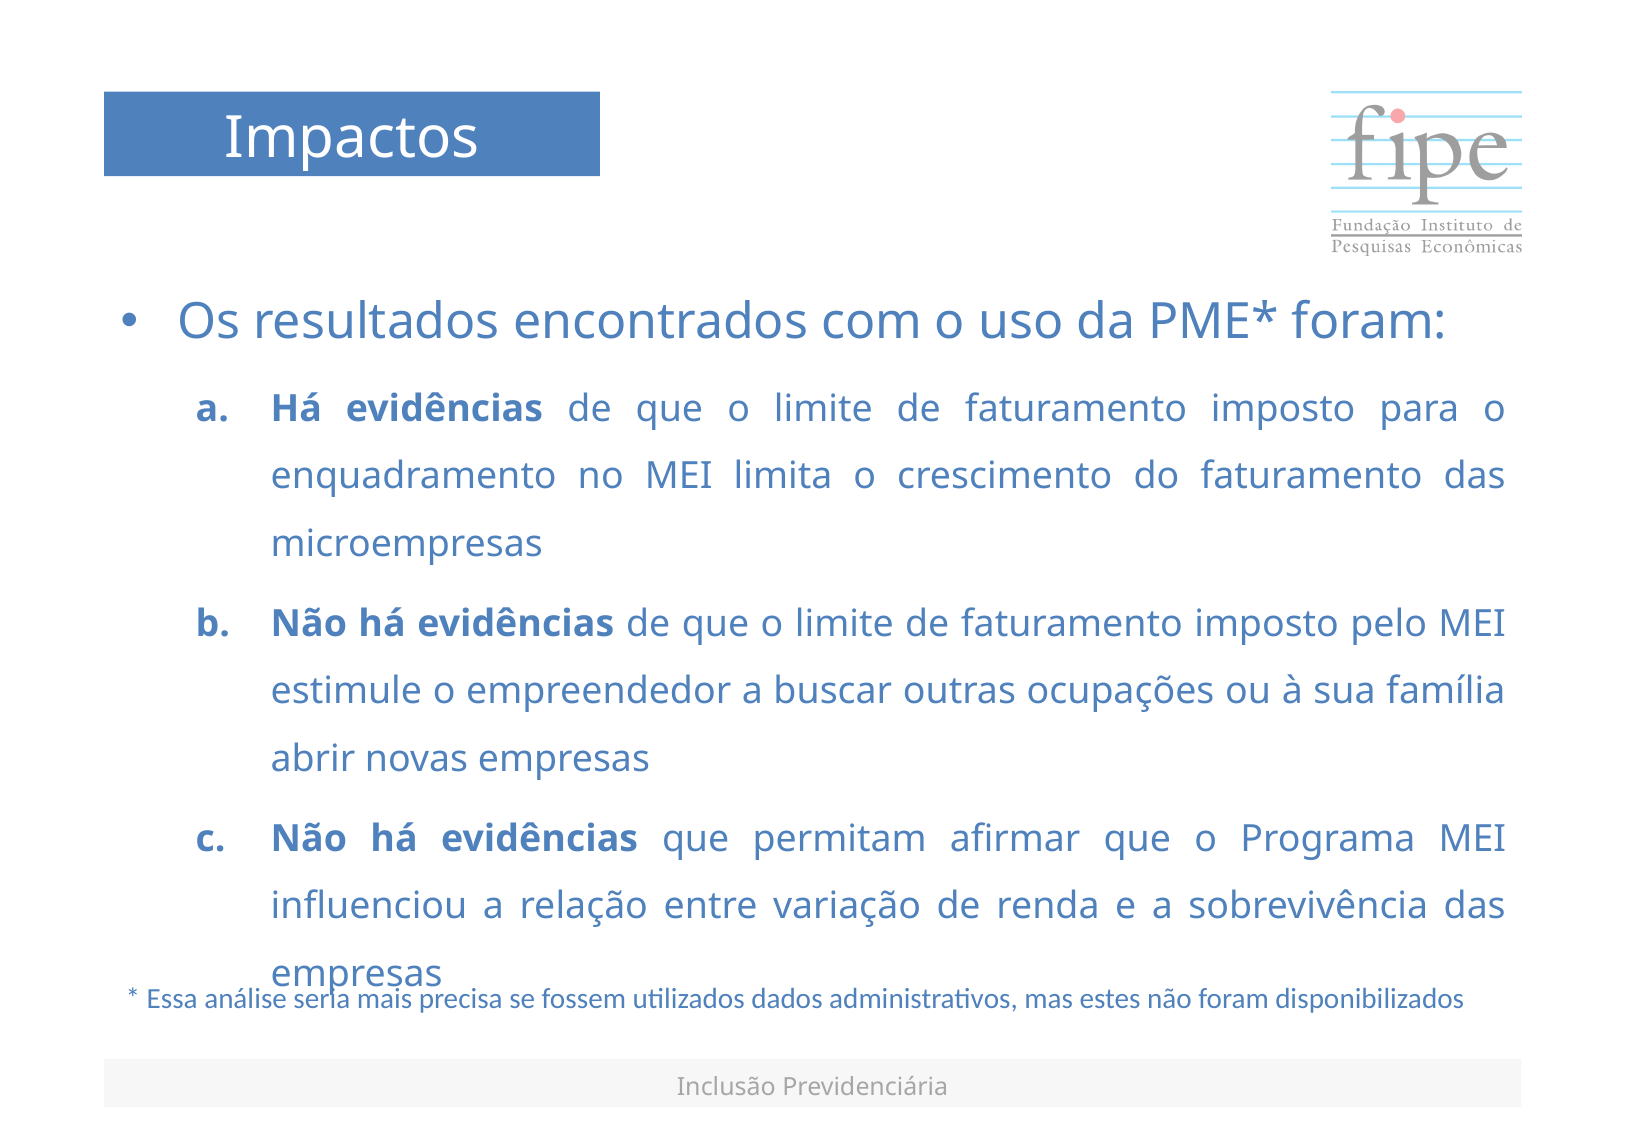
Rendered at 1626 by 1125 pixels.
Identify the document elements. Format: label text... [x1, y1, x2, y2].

text_box Os resultados encontrados com o uso da PME* foram: Há evidências de que o limite de faturamento imposto para o enquadramento no MEI limita o crescimento do faturamento das microempresas Não há evidências de que o limite de faturamento imposto pelo MEI estimule o empreendedor a buscar outras ocupações ou à sua família abrir novas empresas Não há evidências que permitam afirmar que o Programa MEI influenciou a relação entre variação de renda e a sobrevivência das empresas [105, 251, 1522, 1002]
text_box * Essa análise seria mais precisa se fossem utilizados dados administrativos, mas estes não foram disponibilizados [110, 971, 1481, 1022]
text_box Inclusão Previdenciária [104, 1058, 1522, 1108]
text_box Impactos [104, 91, 600, 177]
